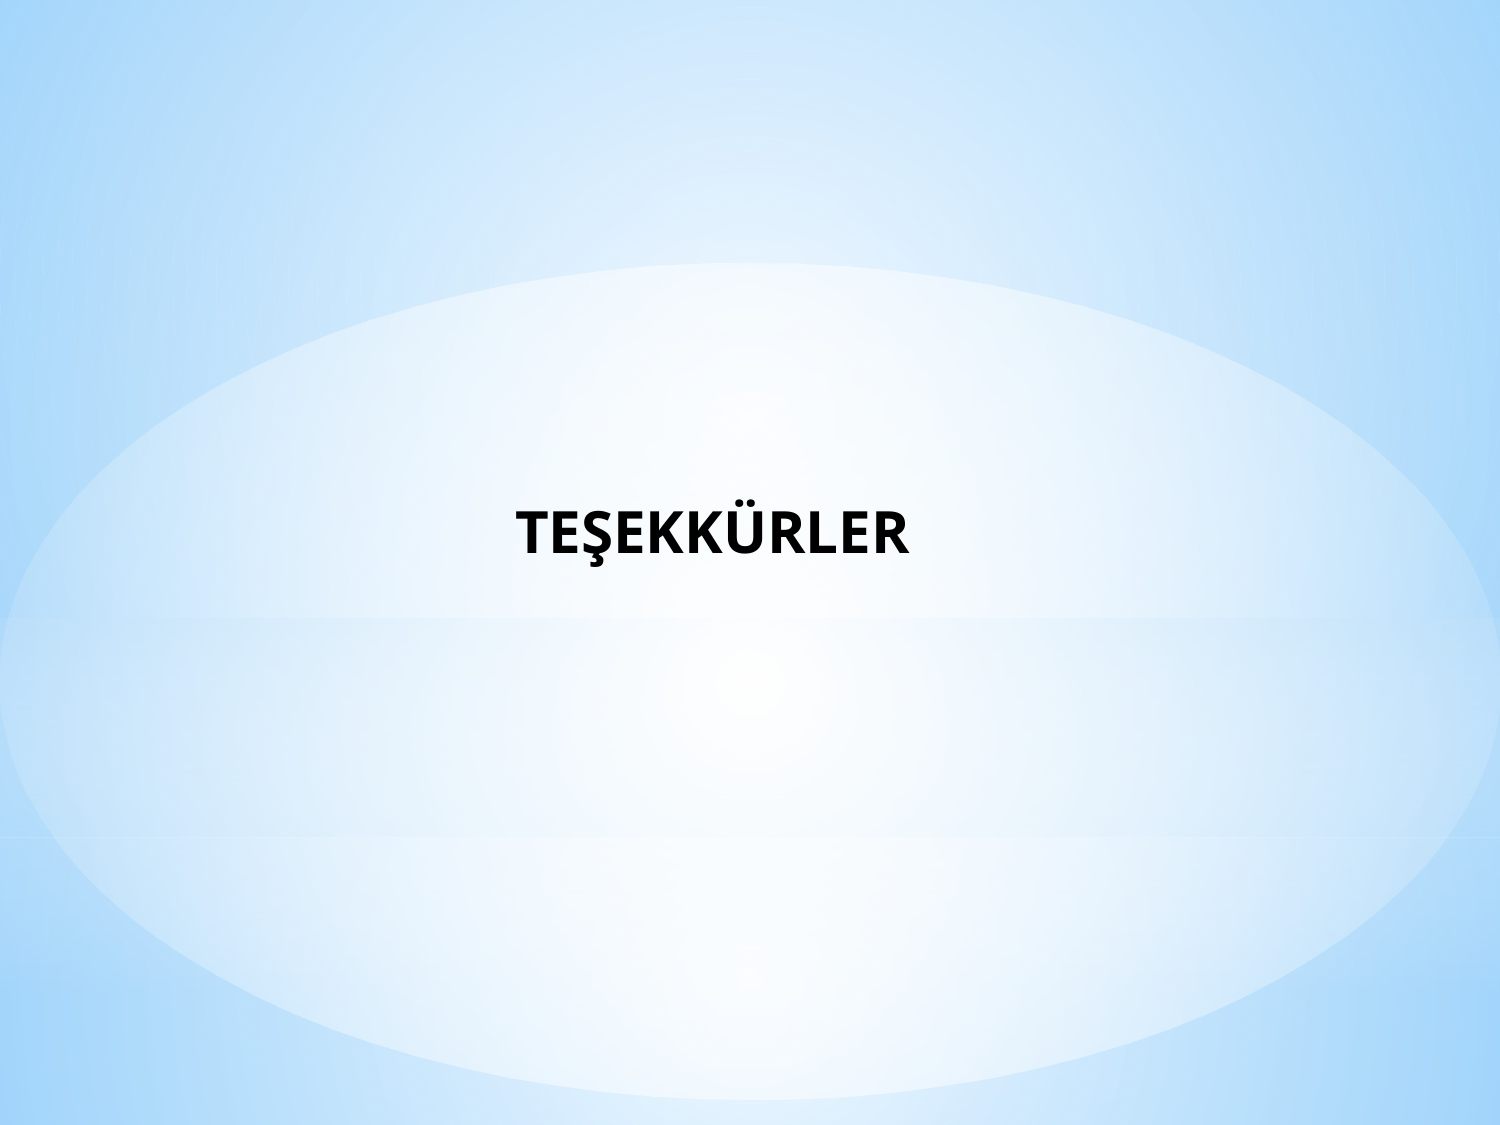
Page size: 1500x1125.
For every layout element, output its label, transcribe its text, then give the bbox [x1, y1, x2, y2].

text_box TEŞEKKÜRLER [37, 487, 1388, 573]
